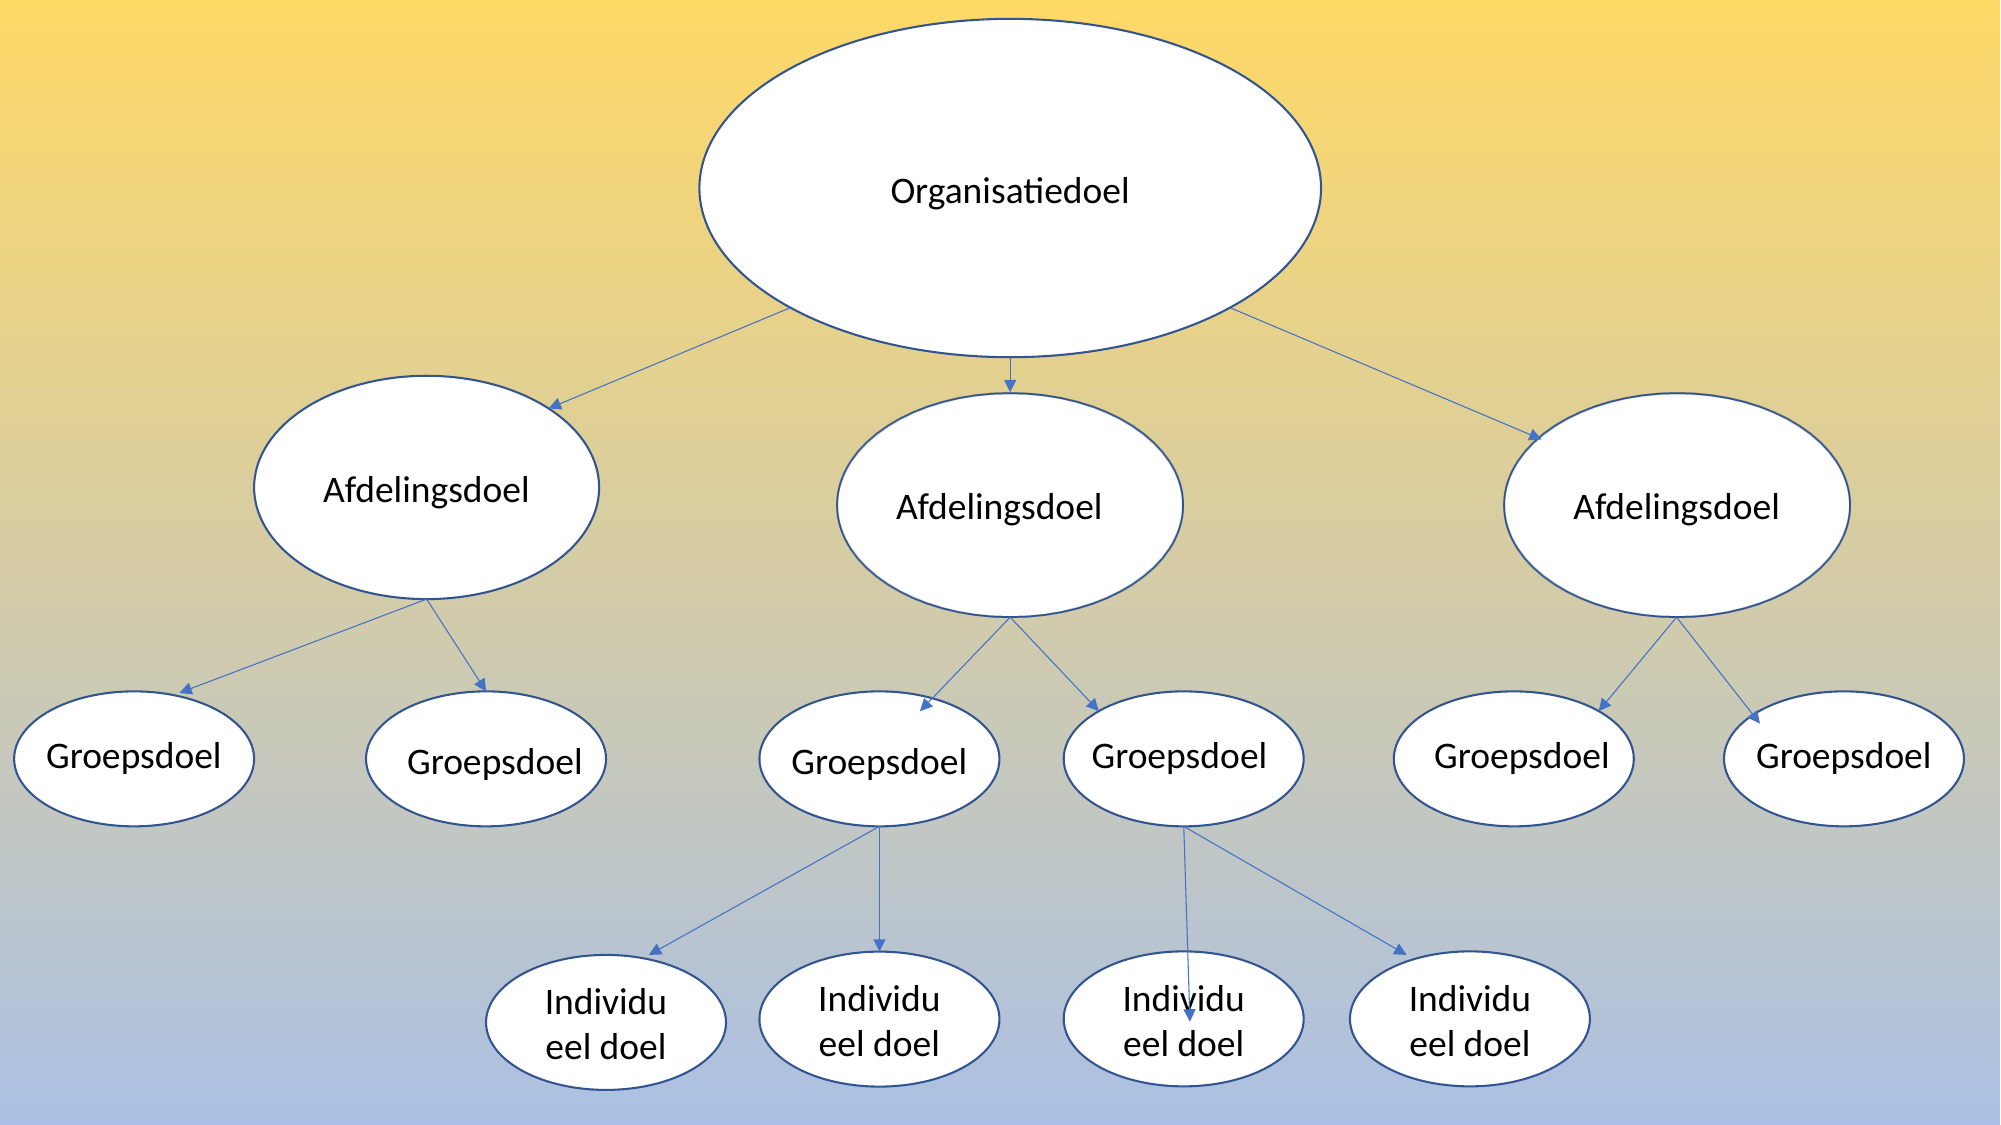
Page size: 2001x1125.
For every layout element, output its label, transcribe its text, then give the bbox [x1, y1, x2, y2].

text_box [1183, 826, 1407, 955]
text_box [364, 690, 595, 828]
picture [836, 392, 1184, 618]
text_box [427, 599, 486, 692]
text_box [1230, 307, 1542, 440]
text_box Groepsdoel [392, 729, 598, 790]
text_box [179, 599, 427, 693]
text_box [1676, 617, 1760, 724]
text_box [919, 617, 1010, 712]
text_box Individueel doel [1062, 950, 1305, 1088]
text_box [1722, 690, 1966, 828]
text_box Groepsdoel [1076, 723, 1283, 784]
text_box Groepsdoel [1419, 723, 1625, 784]
text_box [1392, 690, 1635, 828]
text_box Organisatiedoel [698, 17, 1323, 359]
text_box Individueel doel [484, 953, 728, 1091]
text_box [1598, 617, 1676, 712]
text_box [1010, 617, 1099, 712]
text_box Groepsdoel [1741, 723, 1947, 784]
text_box Individueel doel [758, 950, 1001, 1088]
text_box Individueel doel [1348, 950, 1591, 1088]
picture [1503, 392, 1851, 618]
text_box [548, 307, 791, 409]
text_box Groepsdoel [776, 729, 983, 790]
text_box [648, 826, 880, 955]
text_box Groepsdoel [31, 723, 237, 784]
text_box [758, 690, 1001, 828]
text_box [1183, 955, 1190, 1022]
text_box [13, 690, 256, 828]
text_box [1062, 690, 1305, 828]
text_box [598, 732, 608, 785]
text_box Afdelingsdoel [253, 374, 601, 599]
